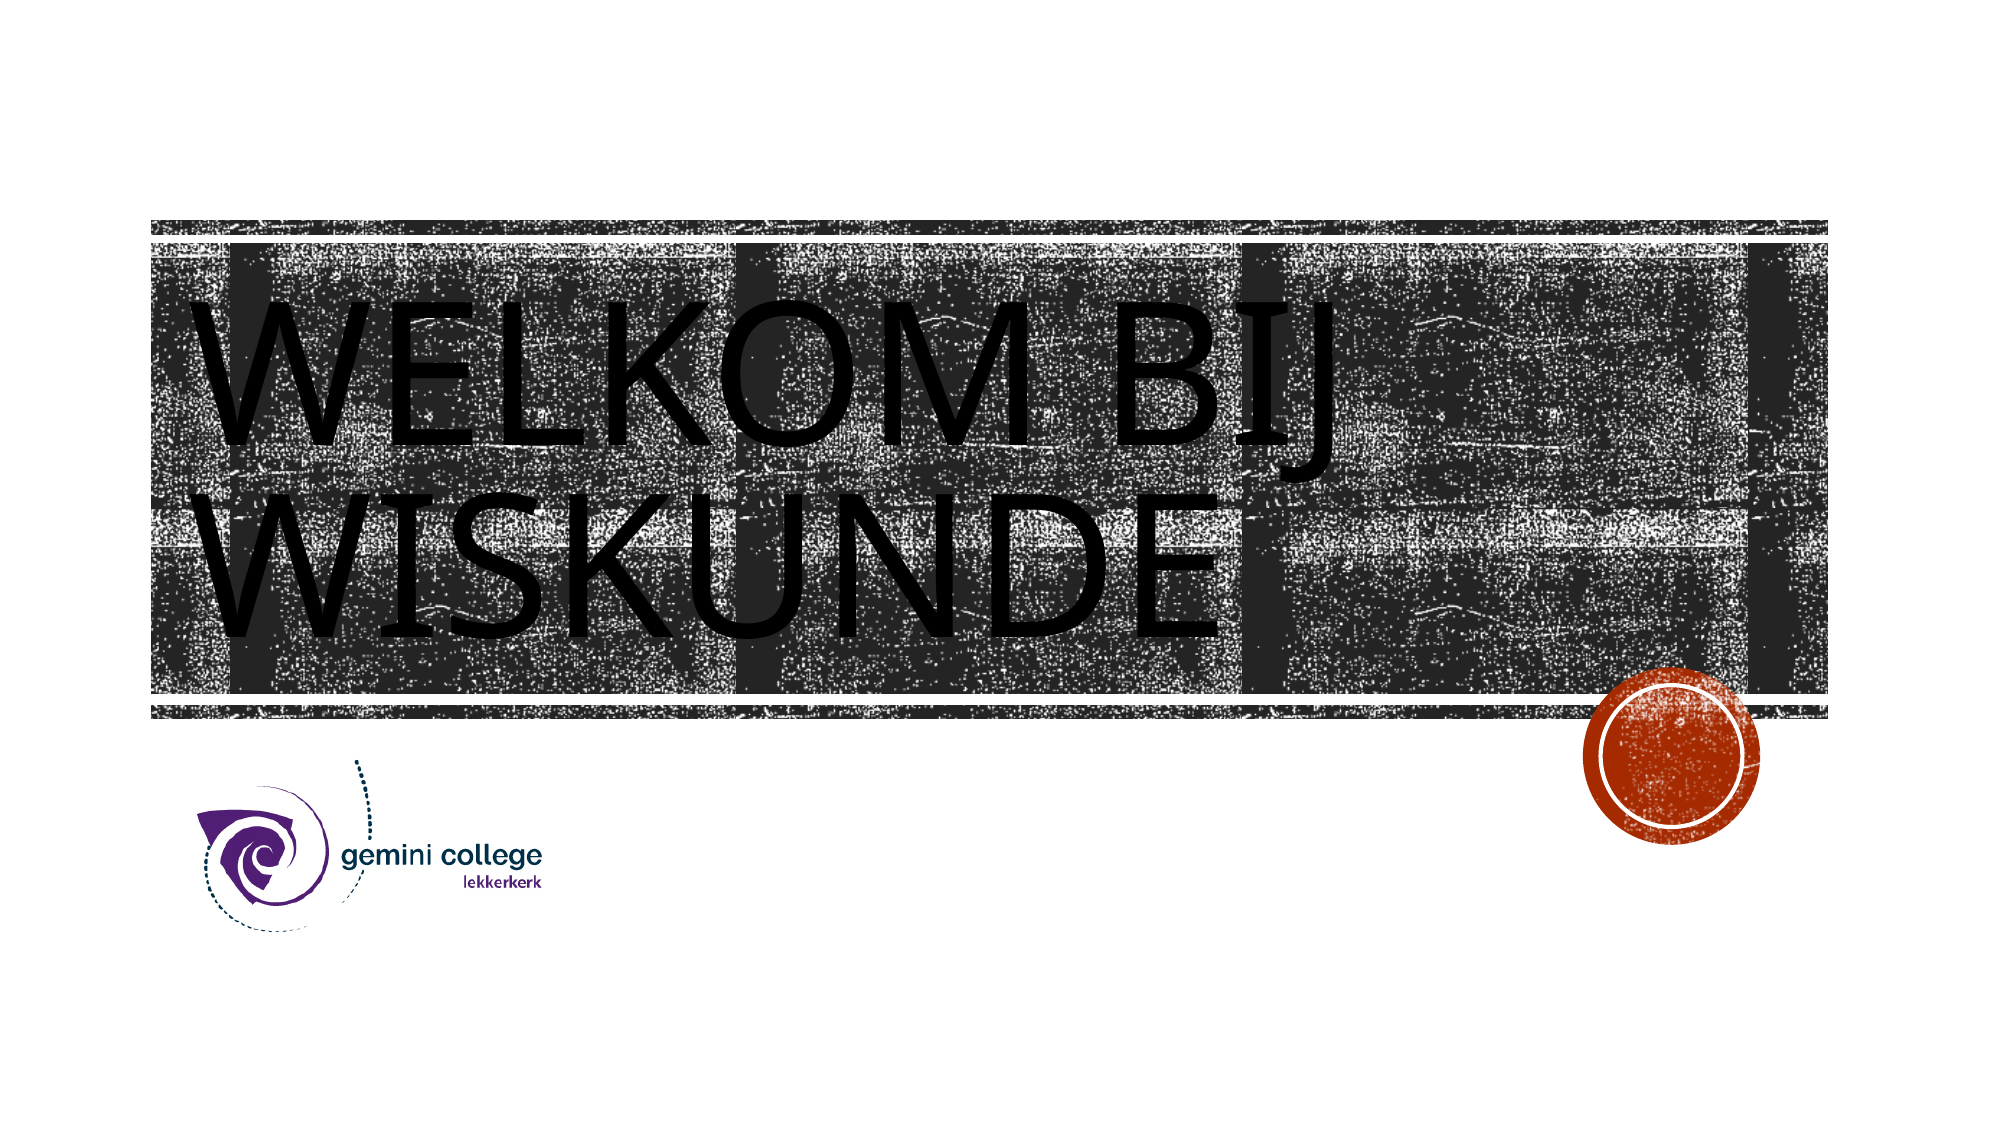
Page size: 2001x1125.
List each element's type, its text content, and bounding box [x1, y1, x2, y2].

picture [172, 719, 571, 939]
title Welkom bij Wiskunde [172, 234, 1808, 733]
